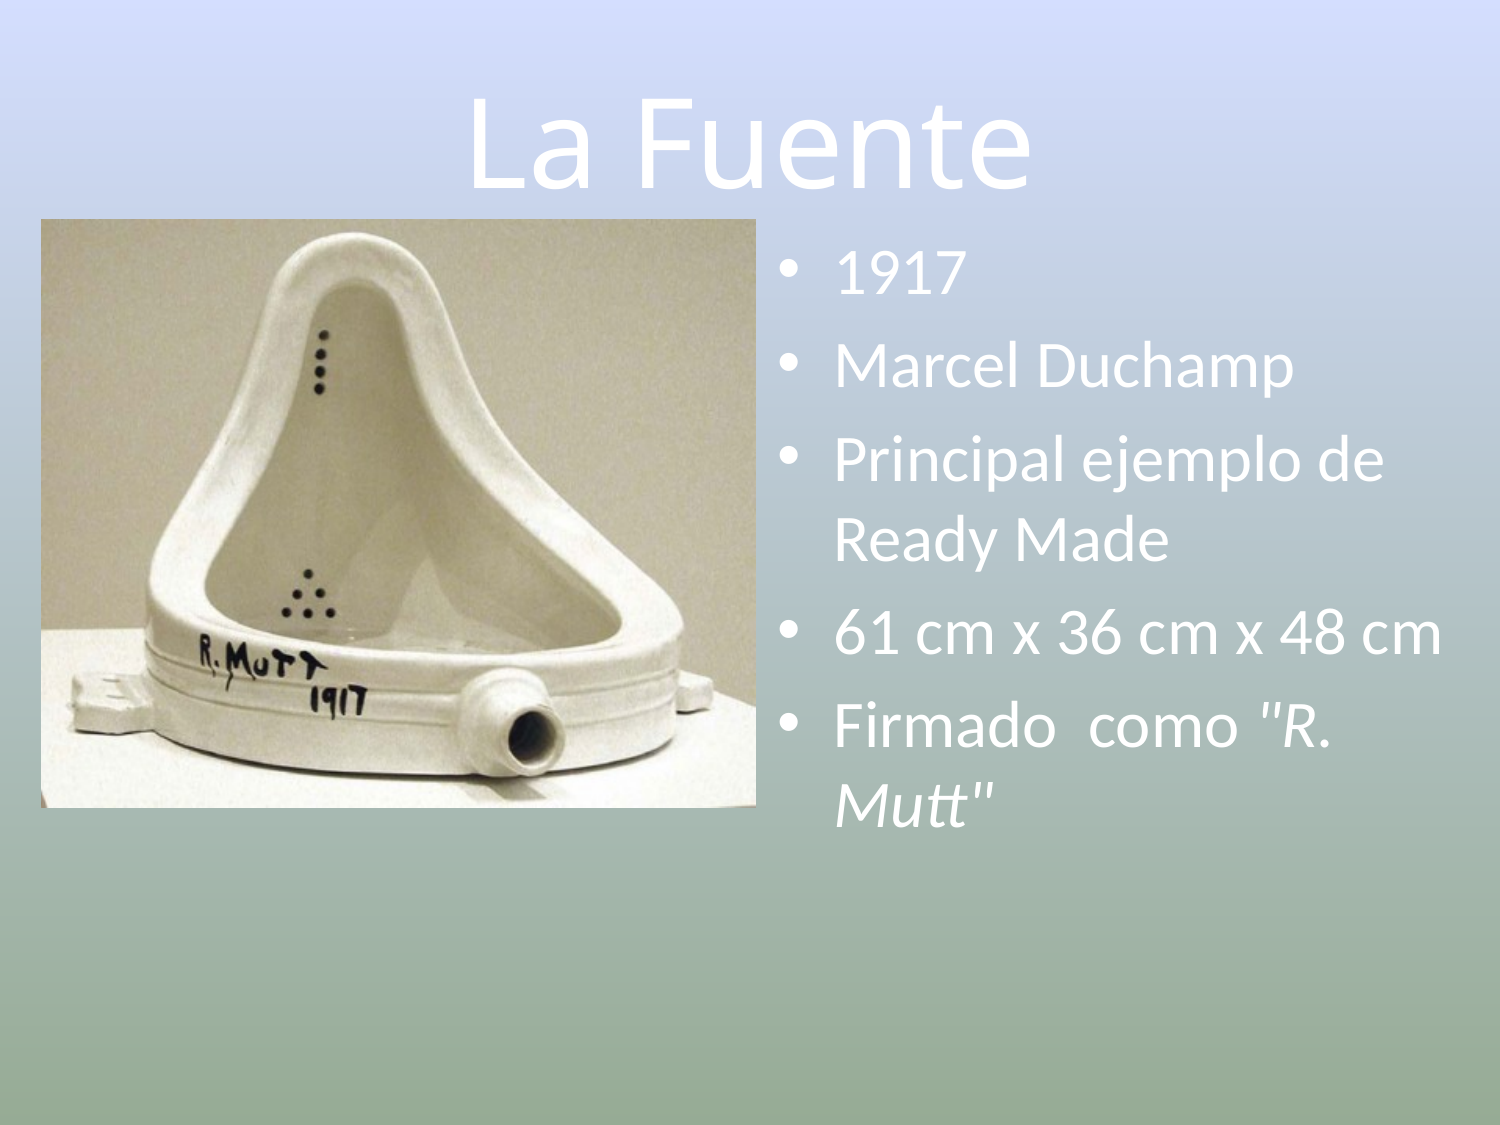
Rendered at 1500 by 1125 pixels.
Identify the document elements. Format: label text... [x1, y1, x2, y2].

picture [41, 219, 756, 808]
list 1917 Marcel Duchamp Principal ejemplo de Ready Made 61 cm x 36 cm x 48 cm Firmado como "R. Mutt" [761, 219, 1471, 1094]
title La Fuente [75, 45, 1425, 229]
